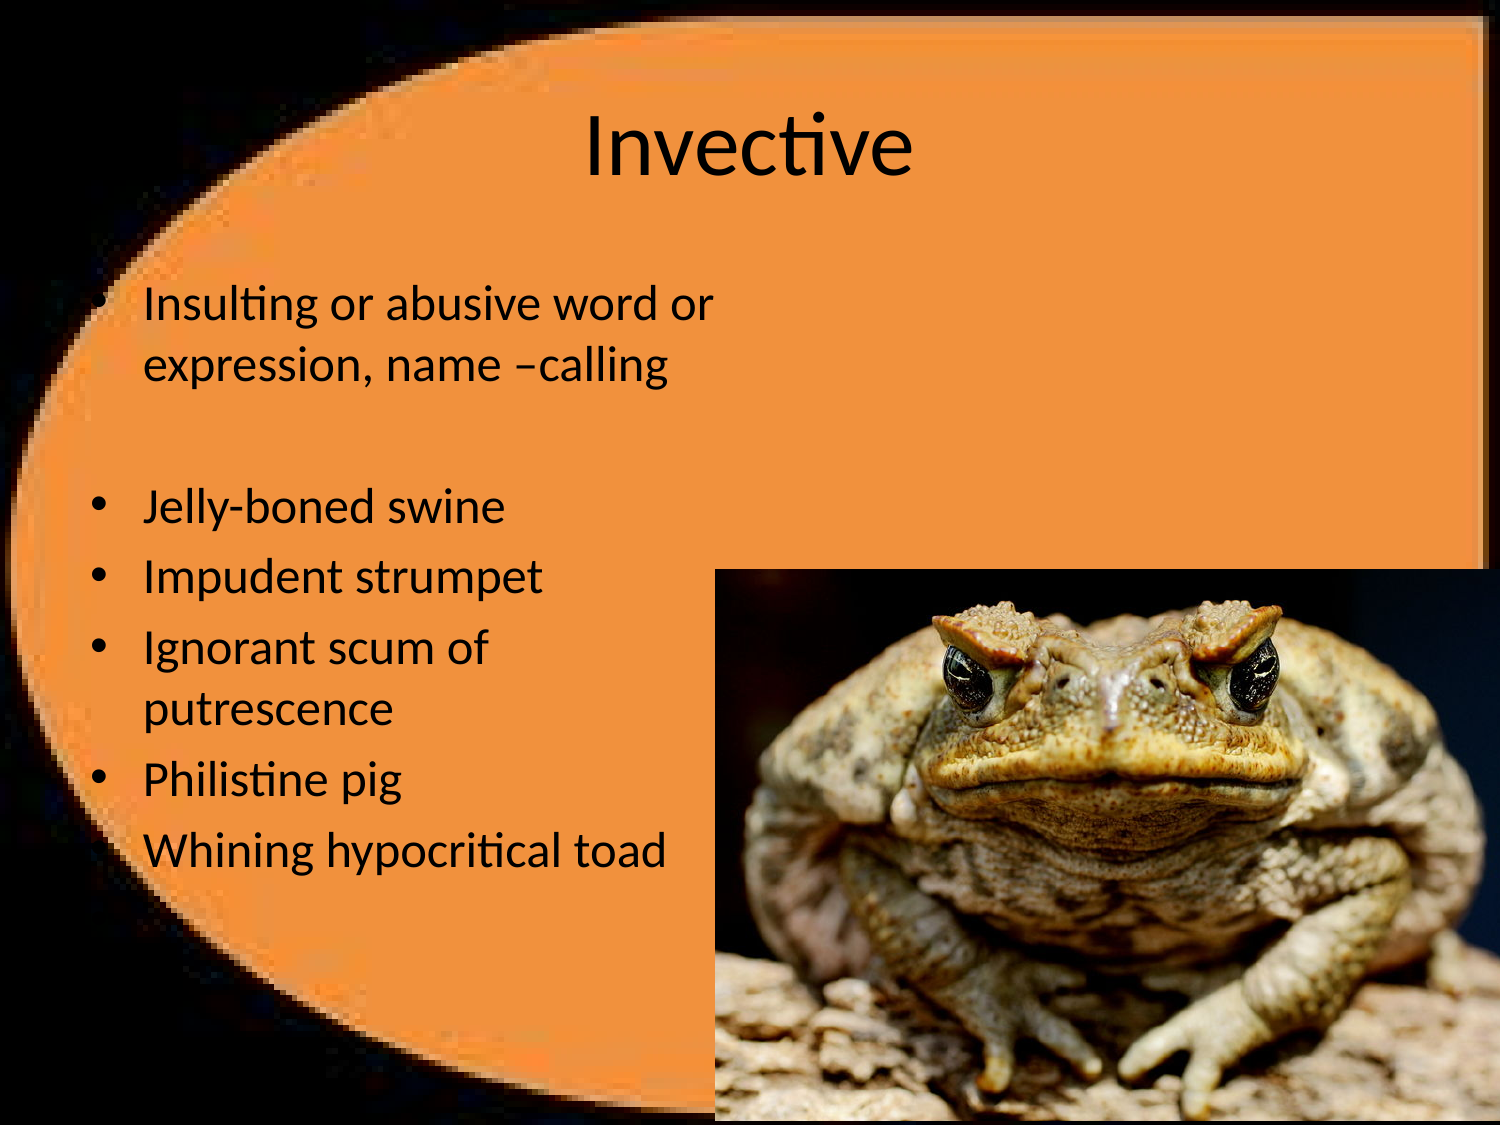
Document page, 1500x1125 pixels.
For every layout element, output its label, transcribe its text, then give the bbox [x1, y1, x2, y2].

list Insulting or abusive word or expression, name –calling Jelly-boned swine Impudent strumpet Ignorant scum of putrescence Philistine pig Whining hypocritical toad [75, 262, 738, 1005]
title Invective [75, 45, 1425, 233]
picture [0, 0, 1500, 1125]
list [715, 569, 1500, 1121]
